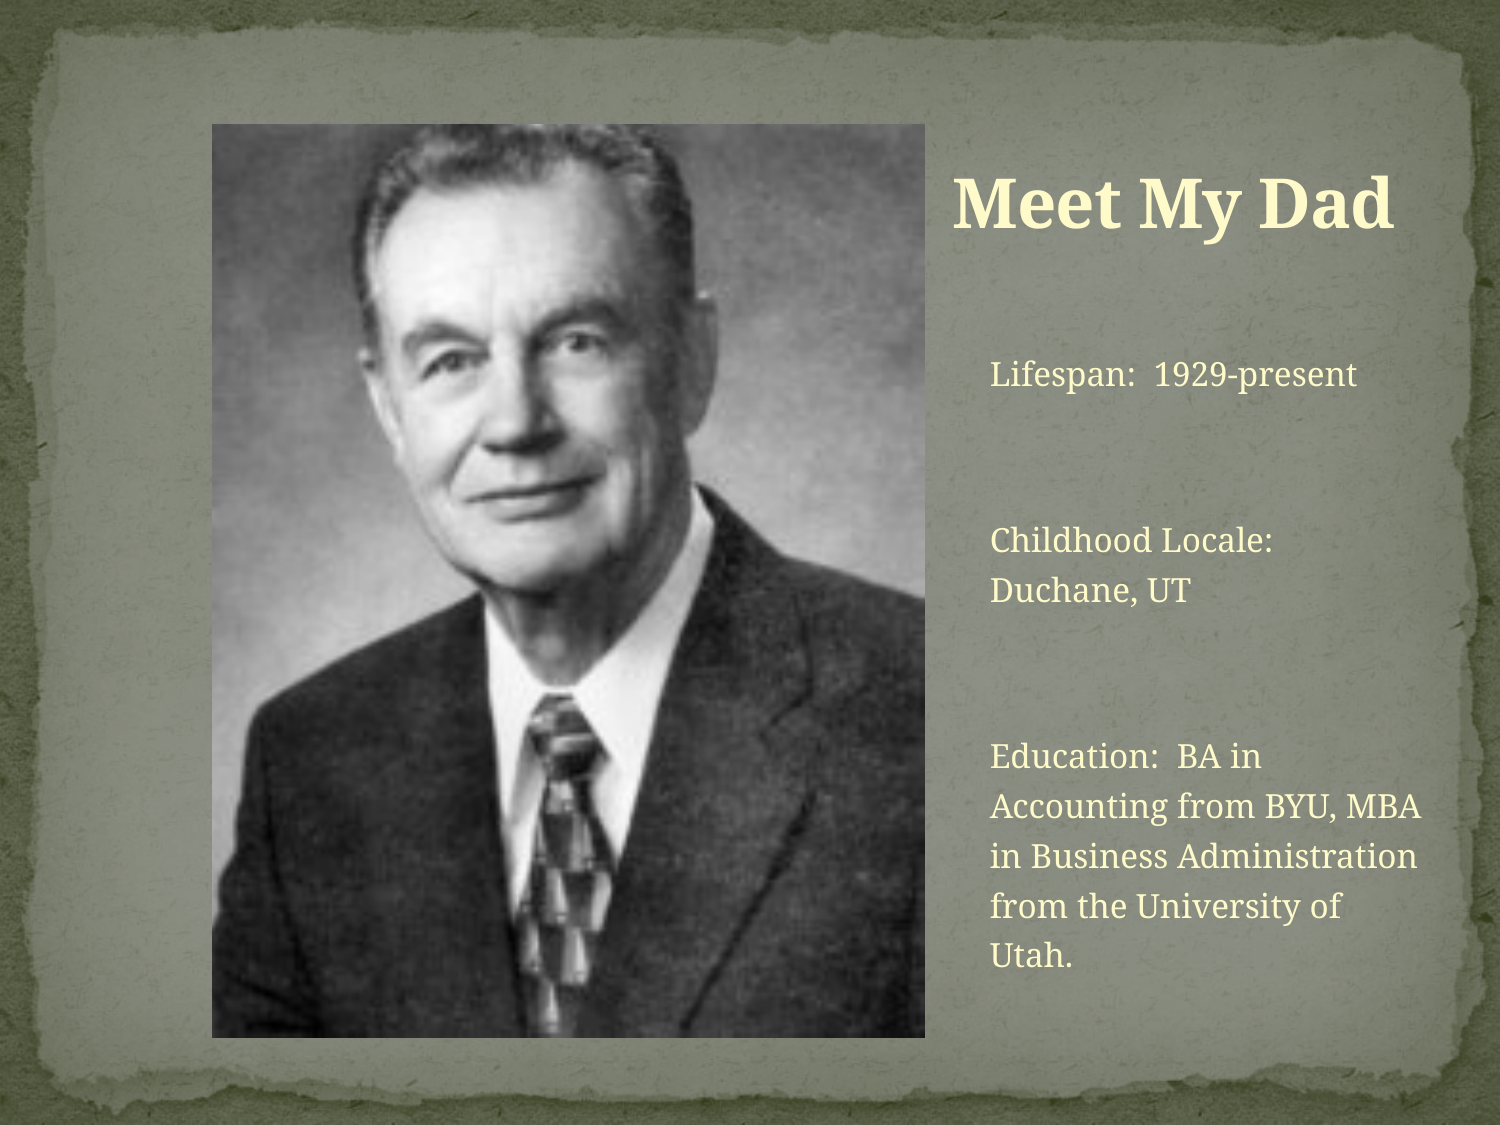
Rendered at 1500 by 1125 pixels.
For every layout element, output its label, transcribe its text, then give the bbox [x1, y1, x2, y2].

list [215, 127, 924, 1036]
title Meet My Dad [937, 74, 1438, 250]
list Lifespan: 1929-present Childhood Locale: Duchane, UT Education: BA in Accounting from BYU, MBA in Business Administration from the University of Utah. [975, 262, 1438, 1013]
